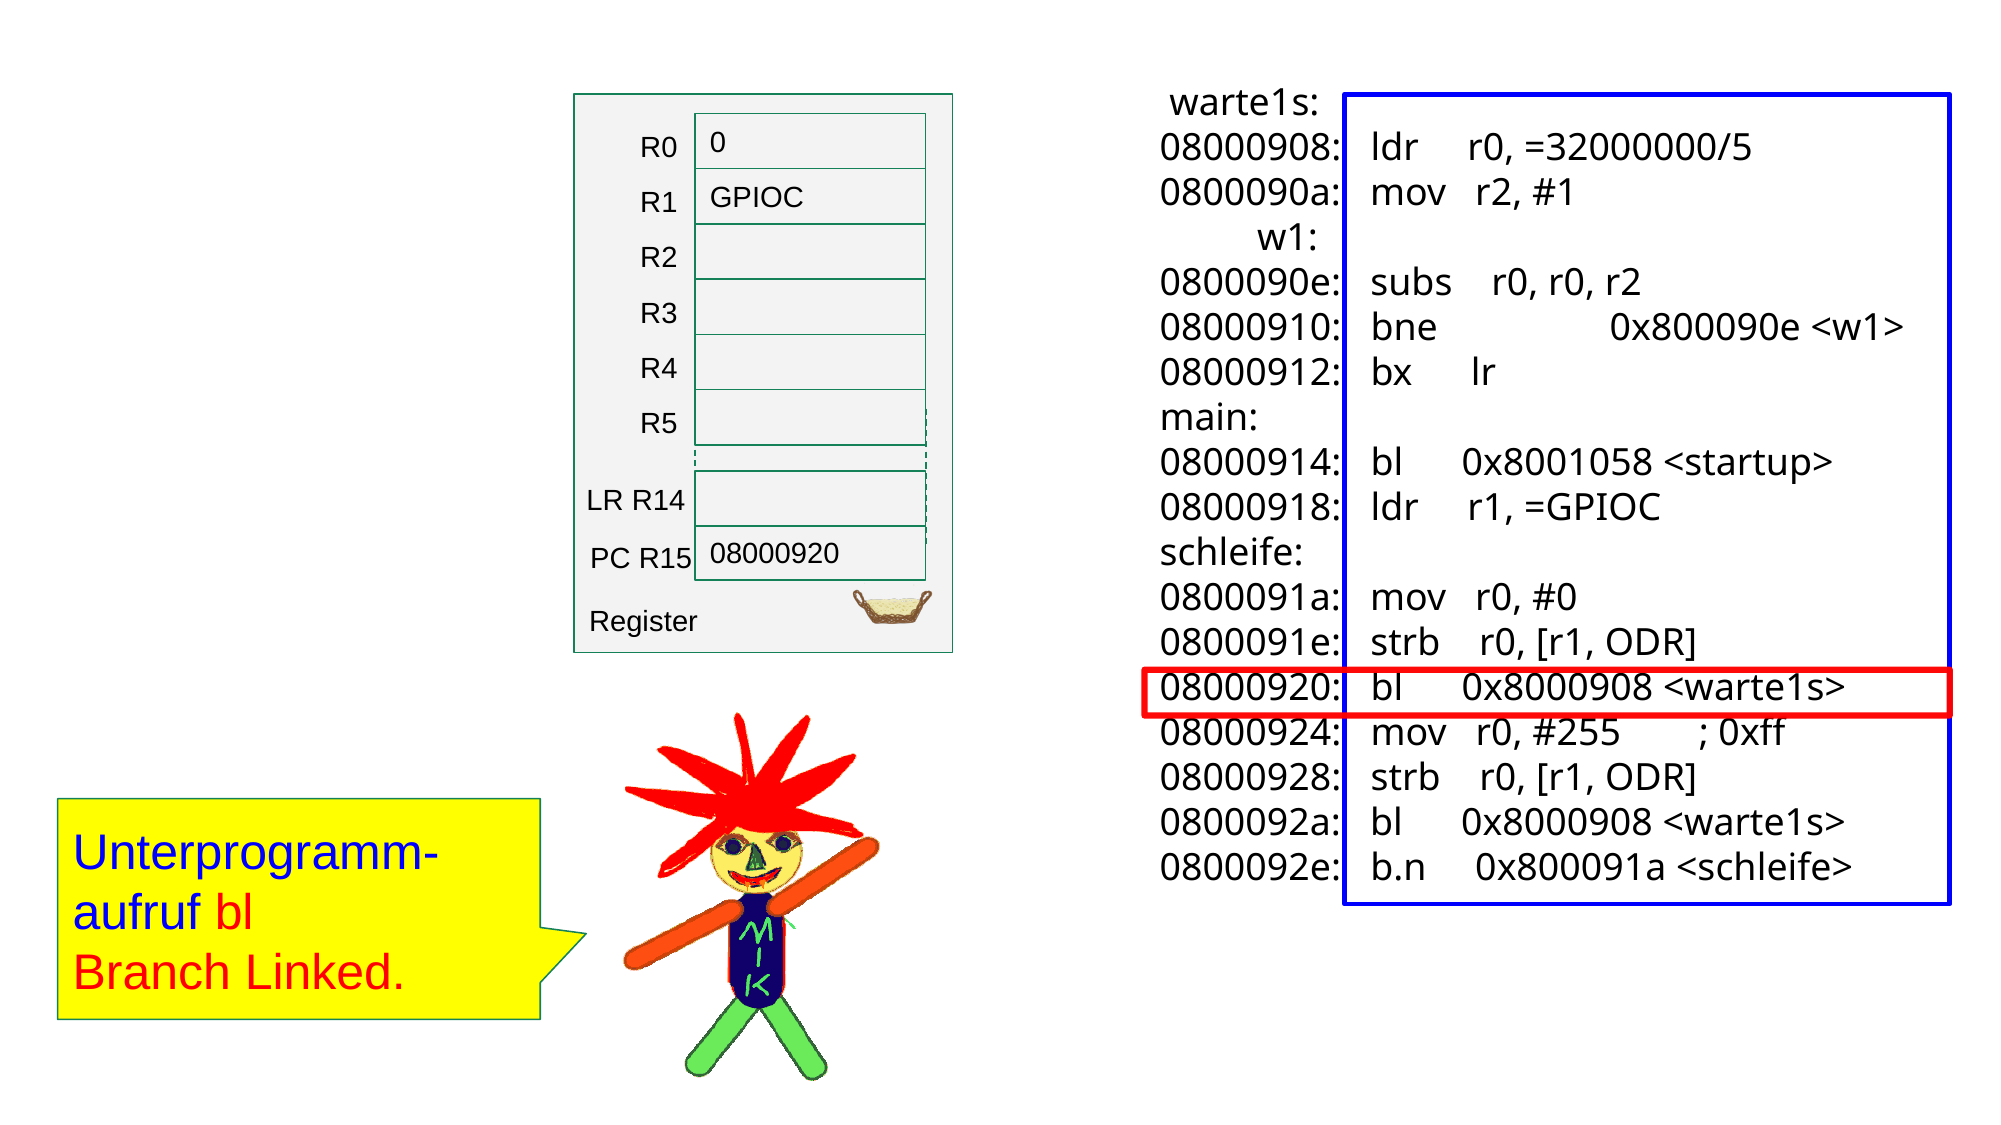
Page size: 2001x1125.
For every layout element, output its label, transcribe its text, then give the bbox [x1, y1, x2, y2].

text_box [573, 93, 953, 653]
text_box Unterprogramm- aufruf bl Branch Linked. [57, 798, 587, 1020]
text_box [1344, 716, 1950, 904]
text_box [1344, 94, 1950, 669]
text_box [1144, 669, 1950, 716]
text_box warte1s: 08000908: ldr r0, =32000000/5 0800090a: mov r2, #1 w1: 0800090e: subs r0, r0, r2 08000910: bne 0x800090e <w1> 08000912: bx lr main: 08000914: bl 0x8001058 <startup> 08000918: ldr r1, =GPIOC schleife: 0800091a: mov r0, #0 0800091e: strb r0, [r1, ODR] 08000920: bl 0x8000908 <warte1s> 08000924: mov r0, #255 ; 0xff 08000928: strb r0, [r1, ODR] 0800092a: bl 0x8000908 <warte1s> 0800092e: b.n 0x800091a <schleife> [1144, 716, 1344, 904]
picture [596, 703, 897, 1089]
text_box warte1s: 08000908: ldr r0, =32000000/5 0800090a: mov r2, #1 w1: 0800090e: subs r0, r0, r2 08000910: bne 0x800090e <w1> 08000912: bx lr main: 08000914: bl 0x8001058 <startup> 08000918: ldr r1, =GPIOC schleife: 0800091a: mov r0, #0 0800091e: strb r0, [r1, ODR] 08000920: bl 0x8000908 <warte1s> 08000924: mov r0, #255 ; 0xff 08000928: strb r0, [r1, ODR] 0800092a: bl 0x8000908 <warte1s> 0800092e: b.n 0x800091a <schleife> [1144, 70, 1950, 669]
